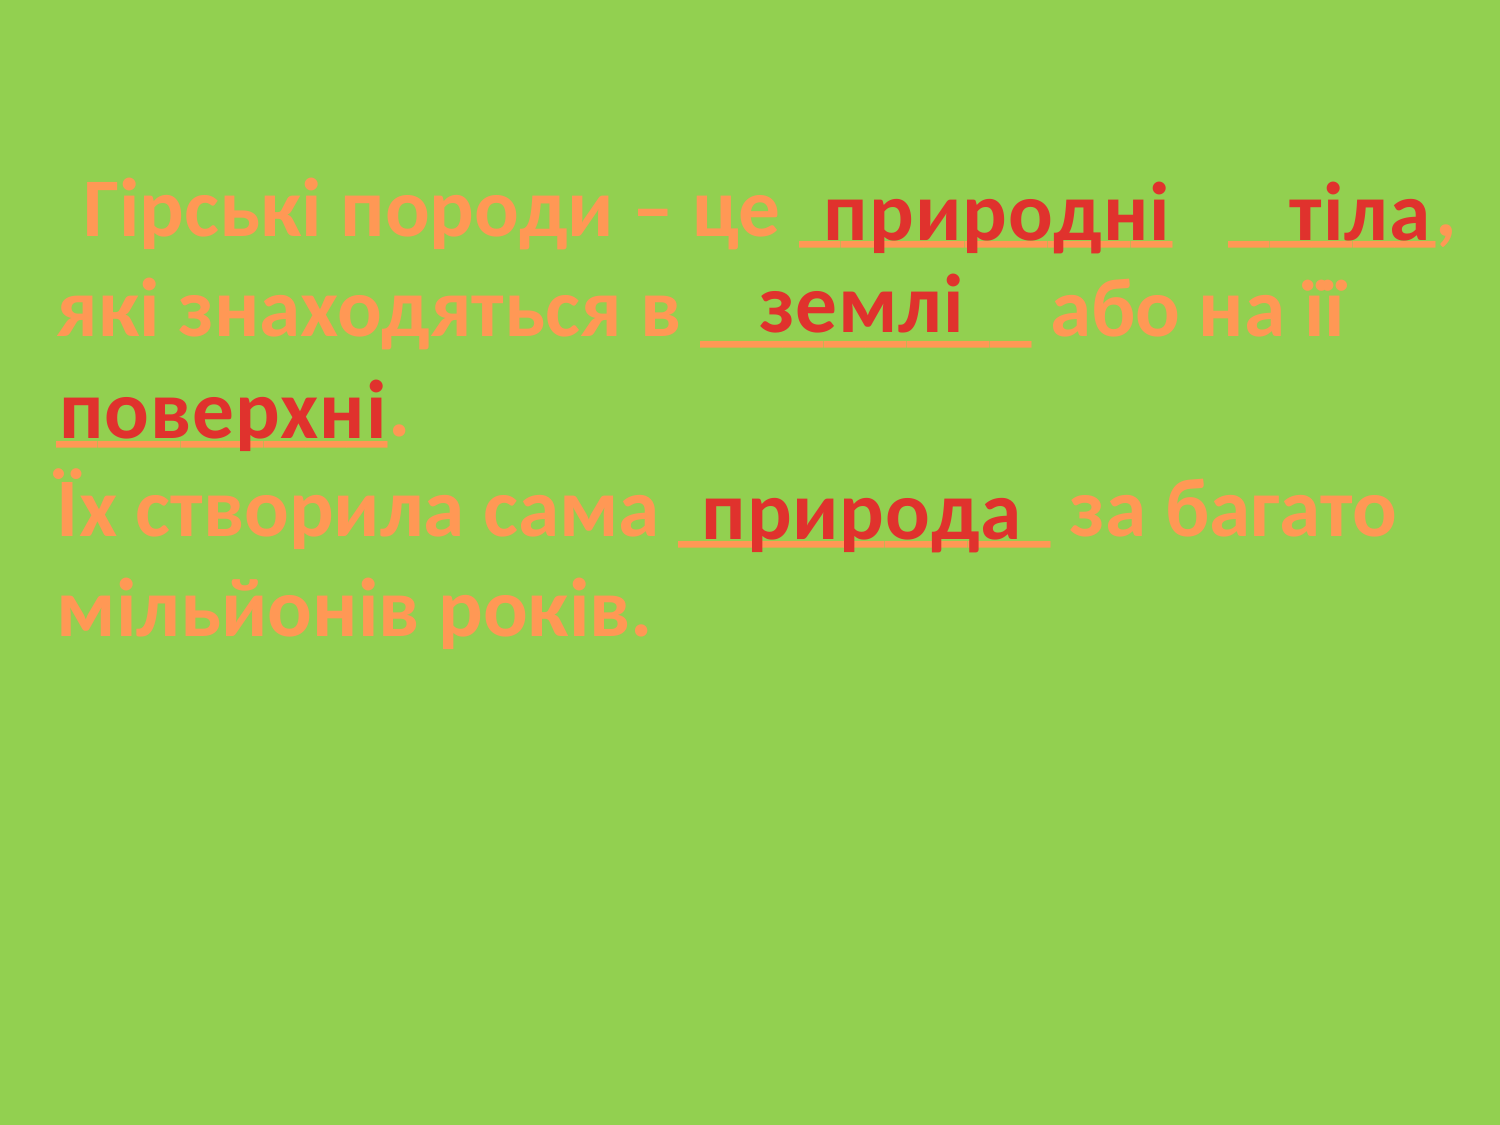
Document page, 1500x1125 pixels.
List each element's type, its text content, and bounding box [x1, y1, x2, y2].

text_box землі [744, 241, 980, 357]
text_box поверхні [44, 347, 403, 463]
text_box природні тіла [808, 149, 1447, 265]
text_box Гірські породи – це _________ _____, які знаходяться в ________ або на її ________. Їх створила сама _________ за багато мільйонів років. [41, 145, 1500, 661]
text_box природа [686, 448, 1038, 564]
